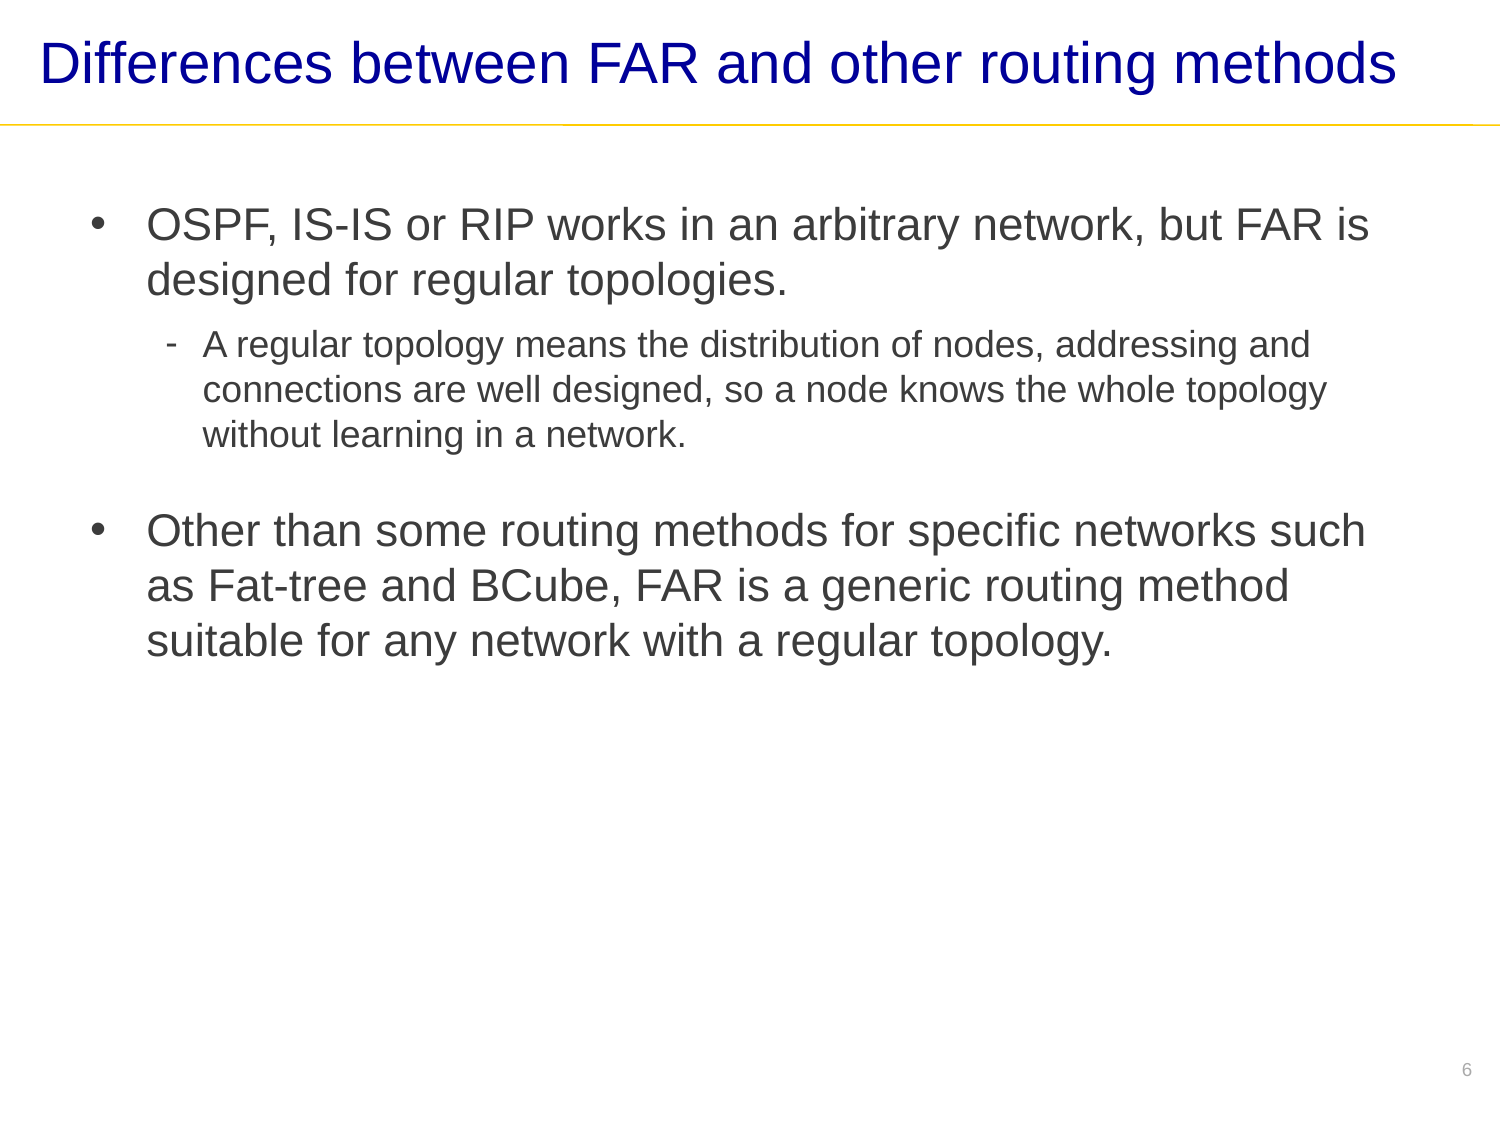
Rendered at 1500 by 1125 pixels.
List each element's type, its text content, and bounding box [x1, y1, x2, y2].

list OSPF, IS-IS or RIP works in an arbitrary network, but FAR is designed for regular topologies. A regular topology means the distribution of nodes, addressing and connections are well designed, so a node knows the whole topology without learning in a network. Other than some routing methods for specific networks such as Fat-tree and BCube, FAR is a generic routing method suitable for any network with a regular topology. [75, 187, 1425, 1050]
title Differences between FAR and other routing methods [24, 23, 1471, 106]
slide_number 6 [1446, 1049, 1500, 1088]
